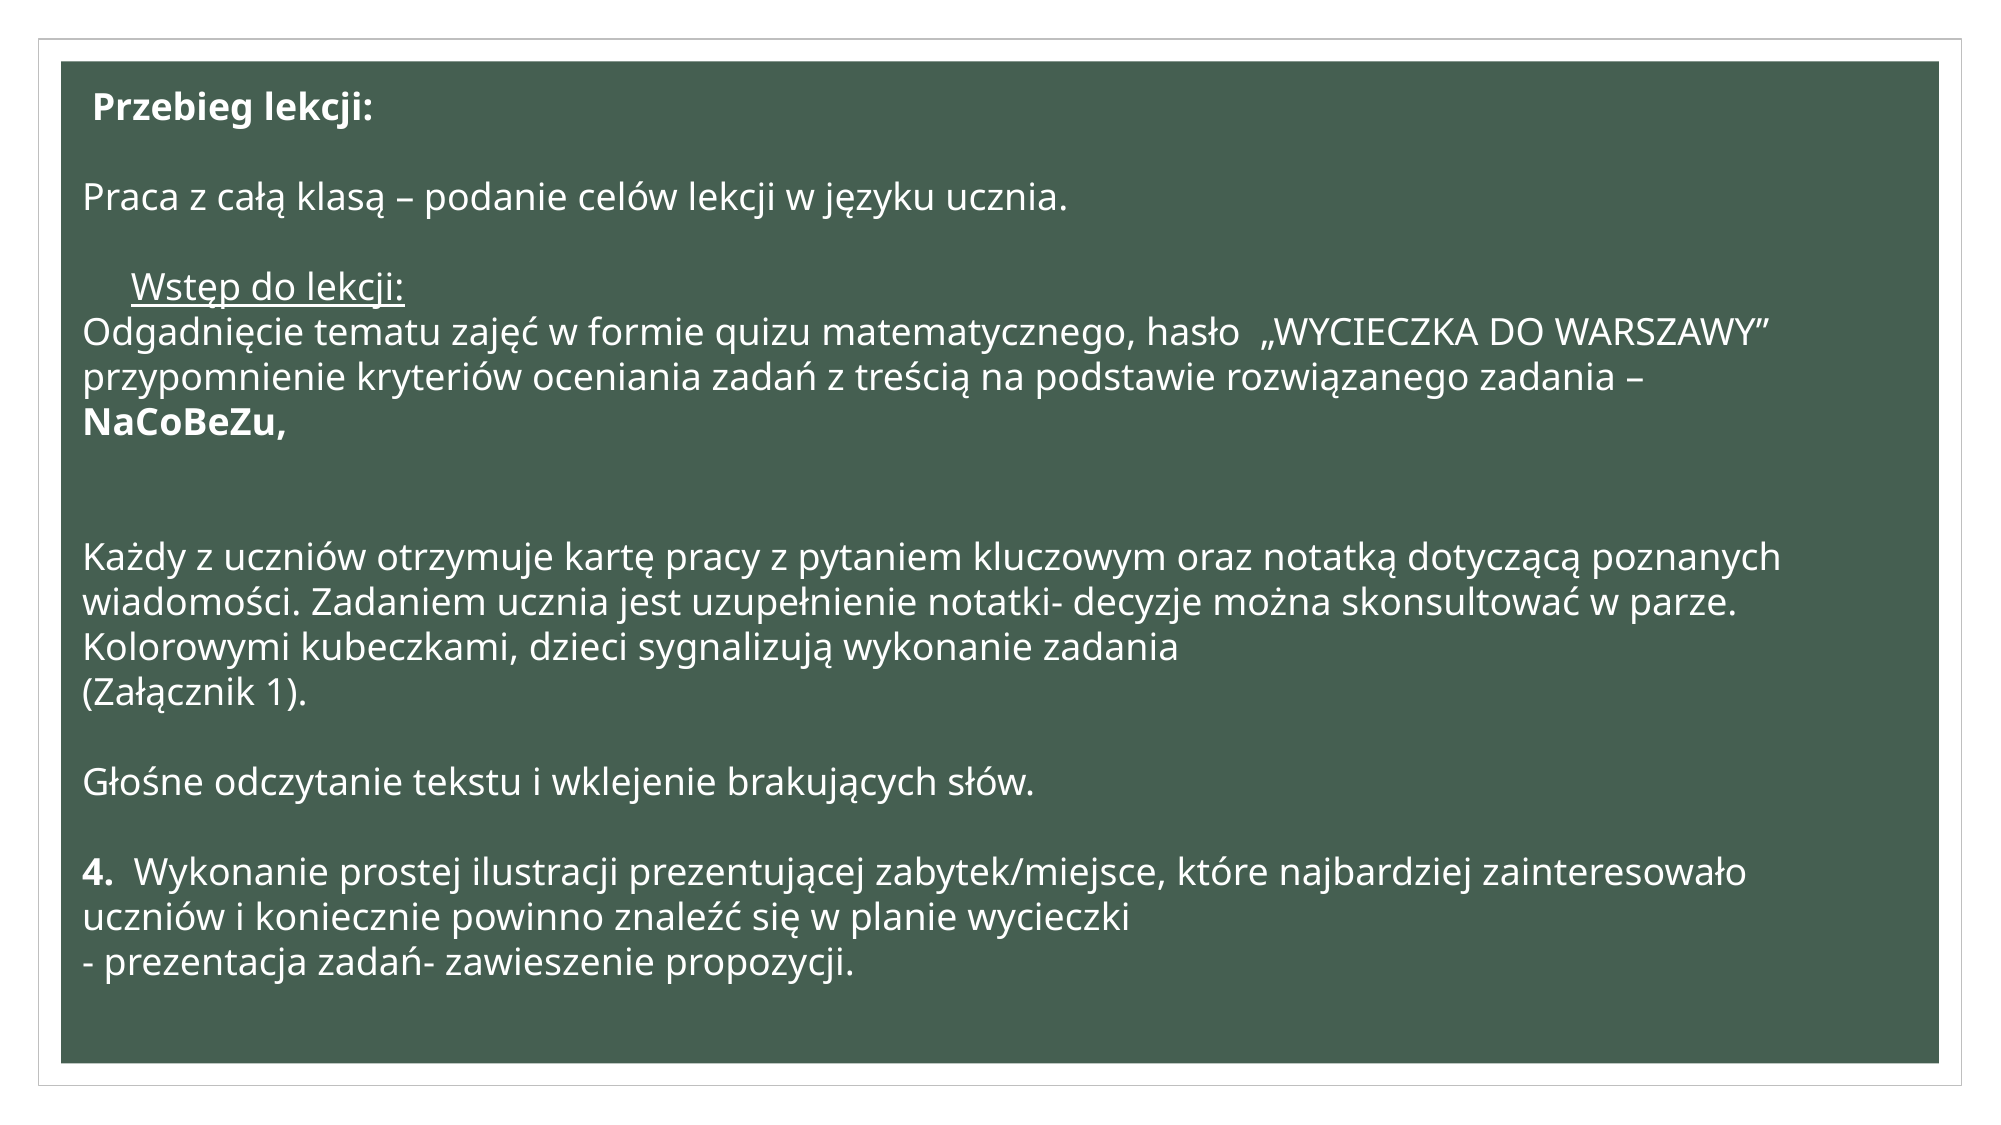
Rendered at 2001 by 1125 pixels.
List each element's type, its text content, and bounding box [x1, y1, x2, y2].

text_box Przebieg lekcji: Praca z całą klasą – podanie celów lekcji w języku ucznia. Wstęp do lekcji: Odgadnięcie tematu zajęć w formie quizu matematycznego, hasło „WYCIECZKA DO WARSZAWY” przypomnienie kryteriów oceniania zadań z treścią na podstawie rozwiązanego zadania – NaCoBeZu, Każdy z uczniów otrzymuje kartę pracy z pytaniem kluczowym oraz notatką dotyczącą poznanych wiadomości. Zadaniem ucznia jest uzupełnienie notatki- decyzje można skonsultować w parze. Kolorowymi kubeczkami, dzieci sygnalizują wykonanie zadania (Załącznik 1). Głośne odczytanie tekstu i wklejenie brakujących słów. 4. Wykonanie prostej ilustracji prezentującej zabytek/miejsce, które najbardziej zainteresowało uczniów i koniecznie powinno znaleźć się w planie wycieczki - prezentacja zadań- zawieszenie propozycji. [67, 76, 1857, 1081]
